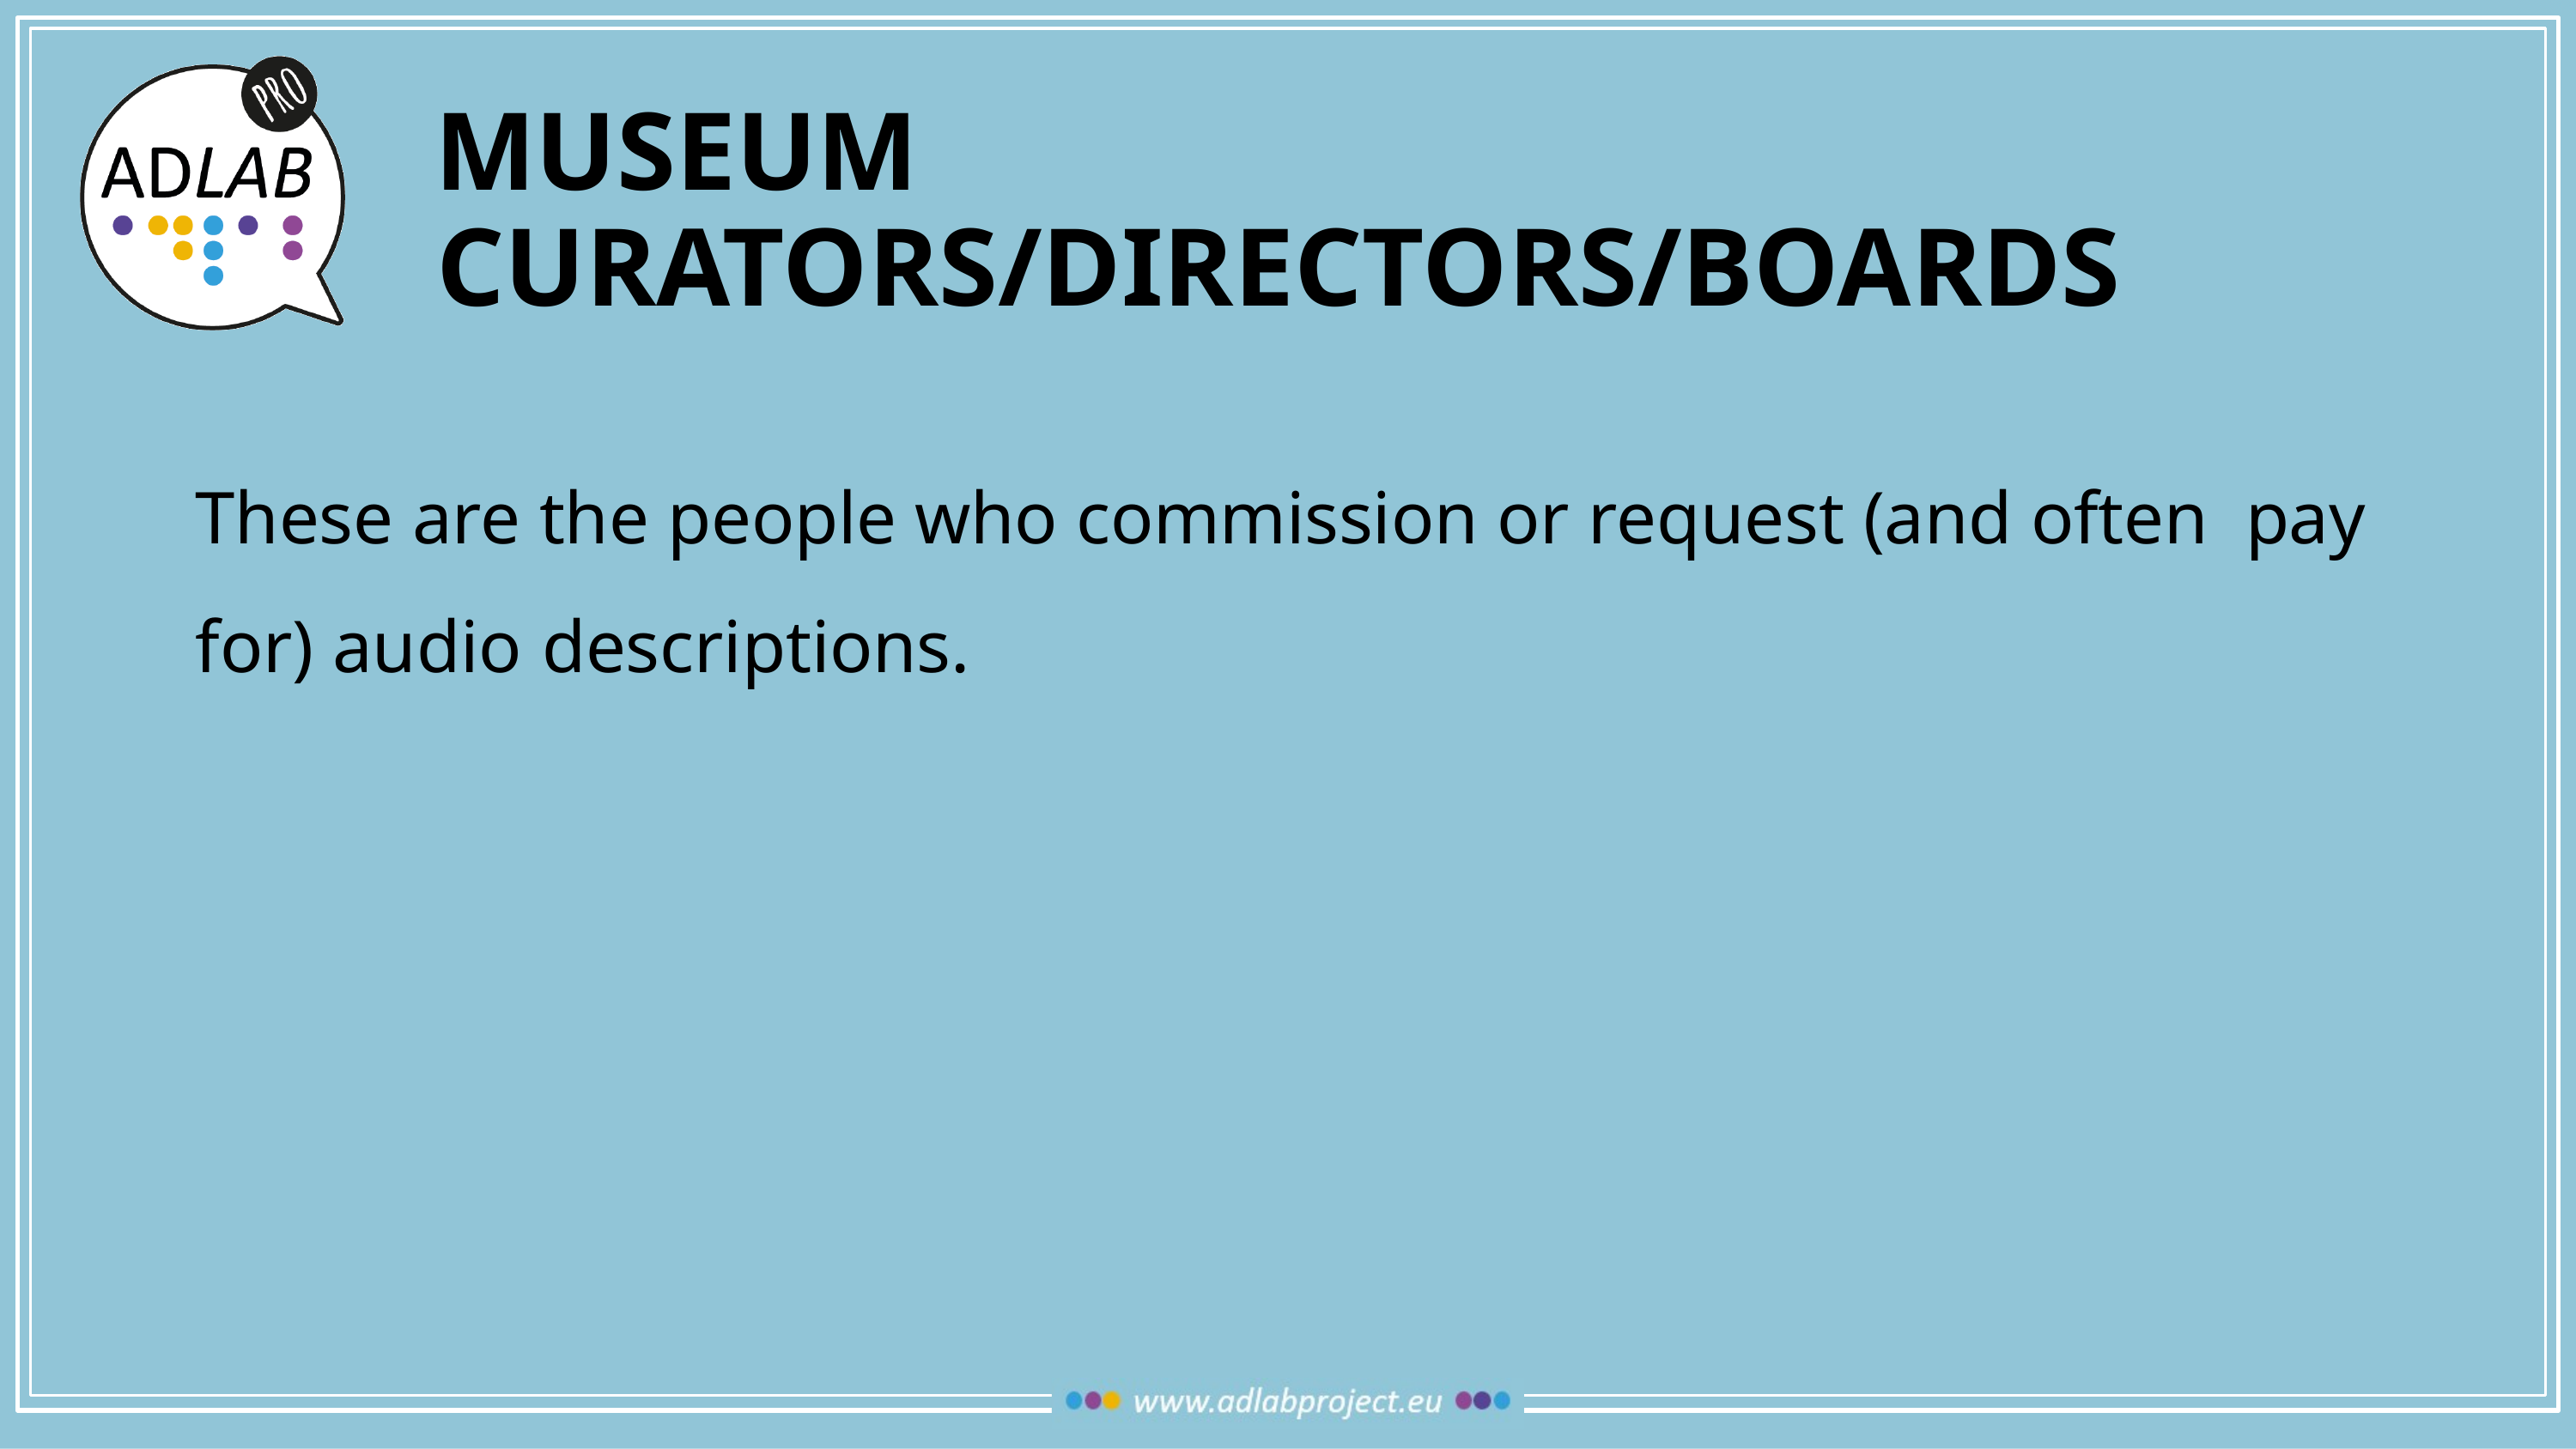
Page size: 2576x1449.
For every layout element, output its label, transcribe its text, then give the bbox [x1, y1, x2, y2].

picture [1051, 1378, 1524, 1429]
picture [72, 49, 353, 330]
text_box These are the people who commission or request (and often pay for) audio descriptions. [193, 427, 2372, 688]
text_box MUSEUM CURATORS/DIRECTORS/BOARDS [434, 78, 2457, 327]
